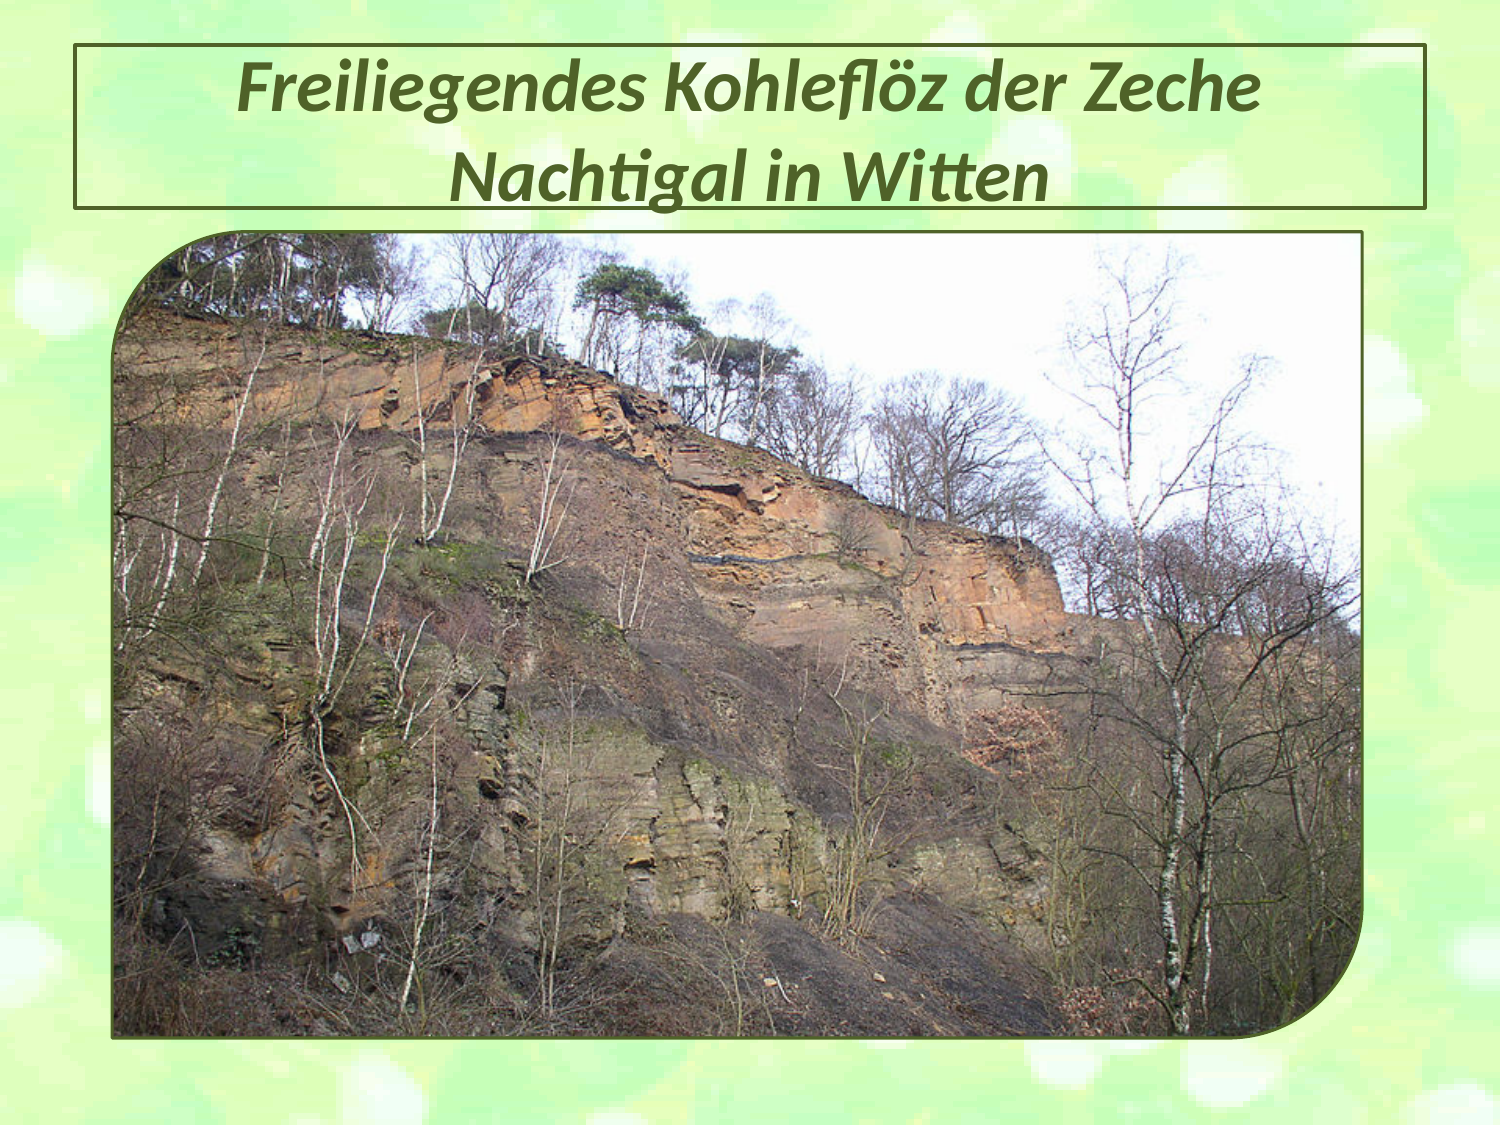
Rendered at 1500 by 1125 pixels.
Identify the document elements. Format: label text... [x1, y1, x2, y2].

title Freiliegendes Kohleflöz der Zeche Nachtigal in Witten [75, 45, 1425, 209]
picture [0, 0, 1500, 1125]
